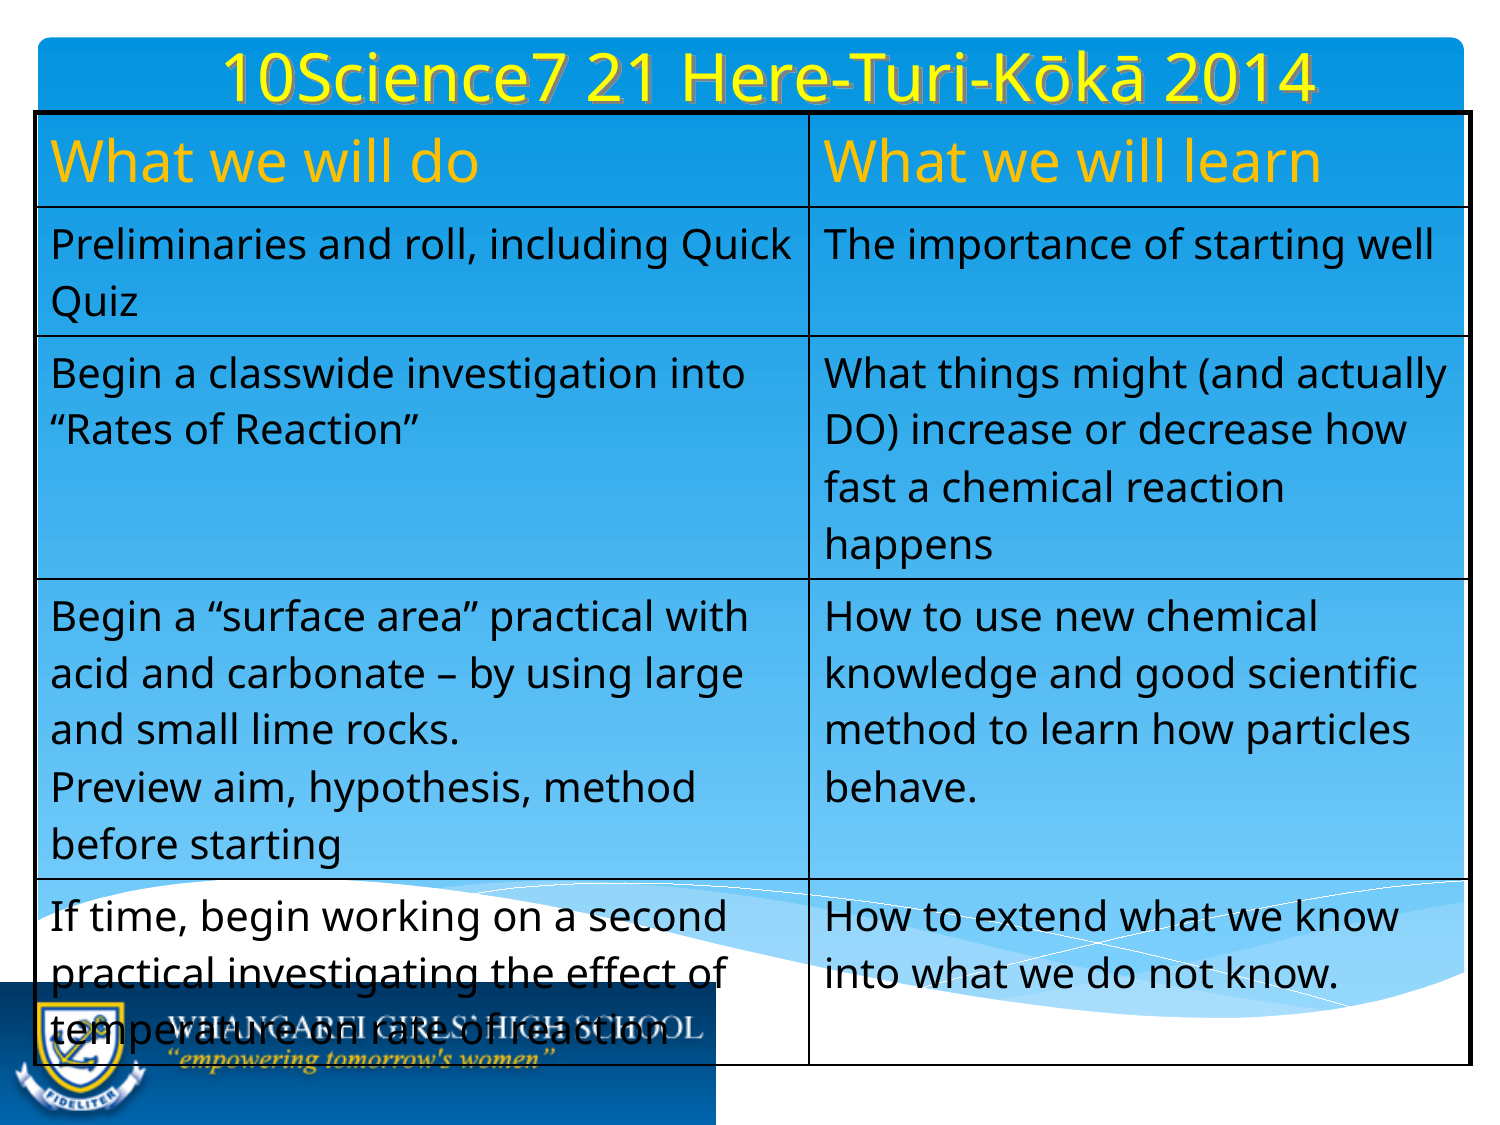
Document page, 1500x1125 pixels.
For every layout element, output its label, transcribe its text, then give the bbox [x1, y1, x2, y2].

table_header What we will learn [810, 115, 1468, 206]
table_cell Begin a “surface area” practical with acid and carbonate – by using large and small lime rocks. Preview aim, hypothesis, method before starting [37, 580, 808, 878]
table_header What we will do [37, 115, 808, 206]
table_cell How to extend what we know into what we do not know. [810, 880, 1468, 1064]
table_cell How to use new chemical knowledge and good scientific method to learn how particles behave. [810, 580, 1468, 878]
table_cell What things might (and actually DO) increase or decrease how fast a chemical reaction happens [810, 337, 1468, 578]
picture [0, 982, 716, 1125]
table_cell The importance of starting well [810, 208, 1468, 335]
table_cell If time, begin working on a second practical investigating the effect of temperature on rate of reaction [37, 880, 808, 1064]
table_cell Begin a classwide investigation into “Rates of Reaction” [37, 337, 808, 578]
table_cell Preliminaries and roll, including Quick Quiz [37, 208, 808, 335]
text_box 10Science7 21 Here-Turi-Kōkā 2014 [162, 24, 1375, 110]
